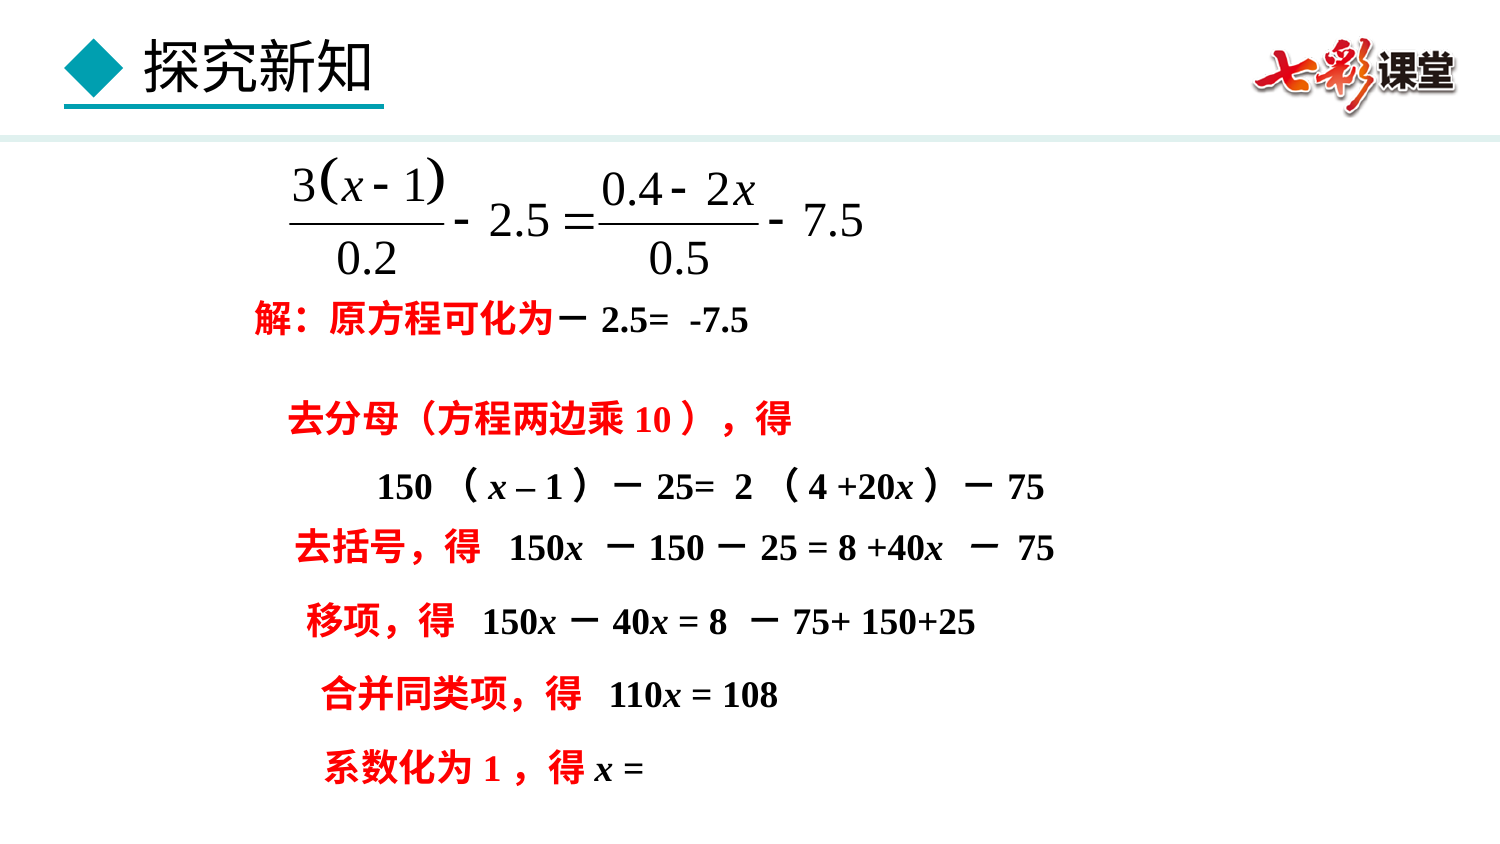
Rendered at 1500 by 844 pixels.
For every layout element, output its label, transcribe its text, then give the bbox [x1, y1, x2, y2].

text_box 150（x – 1）－25= 2（4 +20x）－75 [361, 454, 1060, 515]
picture [1249, 32, 1461, 118]
text_box 去分母（方程两边乘10），得 [229, 387, 808, 447]
text_box 合并同类项，得 110x = 108 [305, 663, 794, 723]
text_box 移项，得 150x－40x = 8 －75+ 150+25 [291, 589, 1010, 649]
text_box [281, 149, 872, 286]
text_box 去括号，得 150x －150－25 = 8 +40x － 75 [280, 515, 1079, 575]
